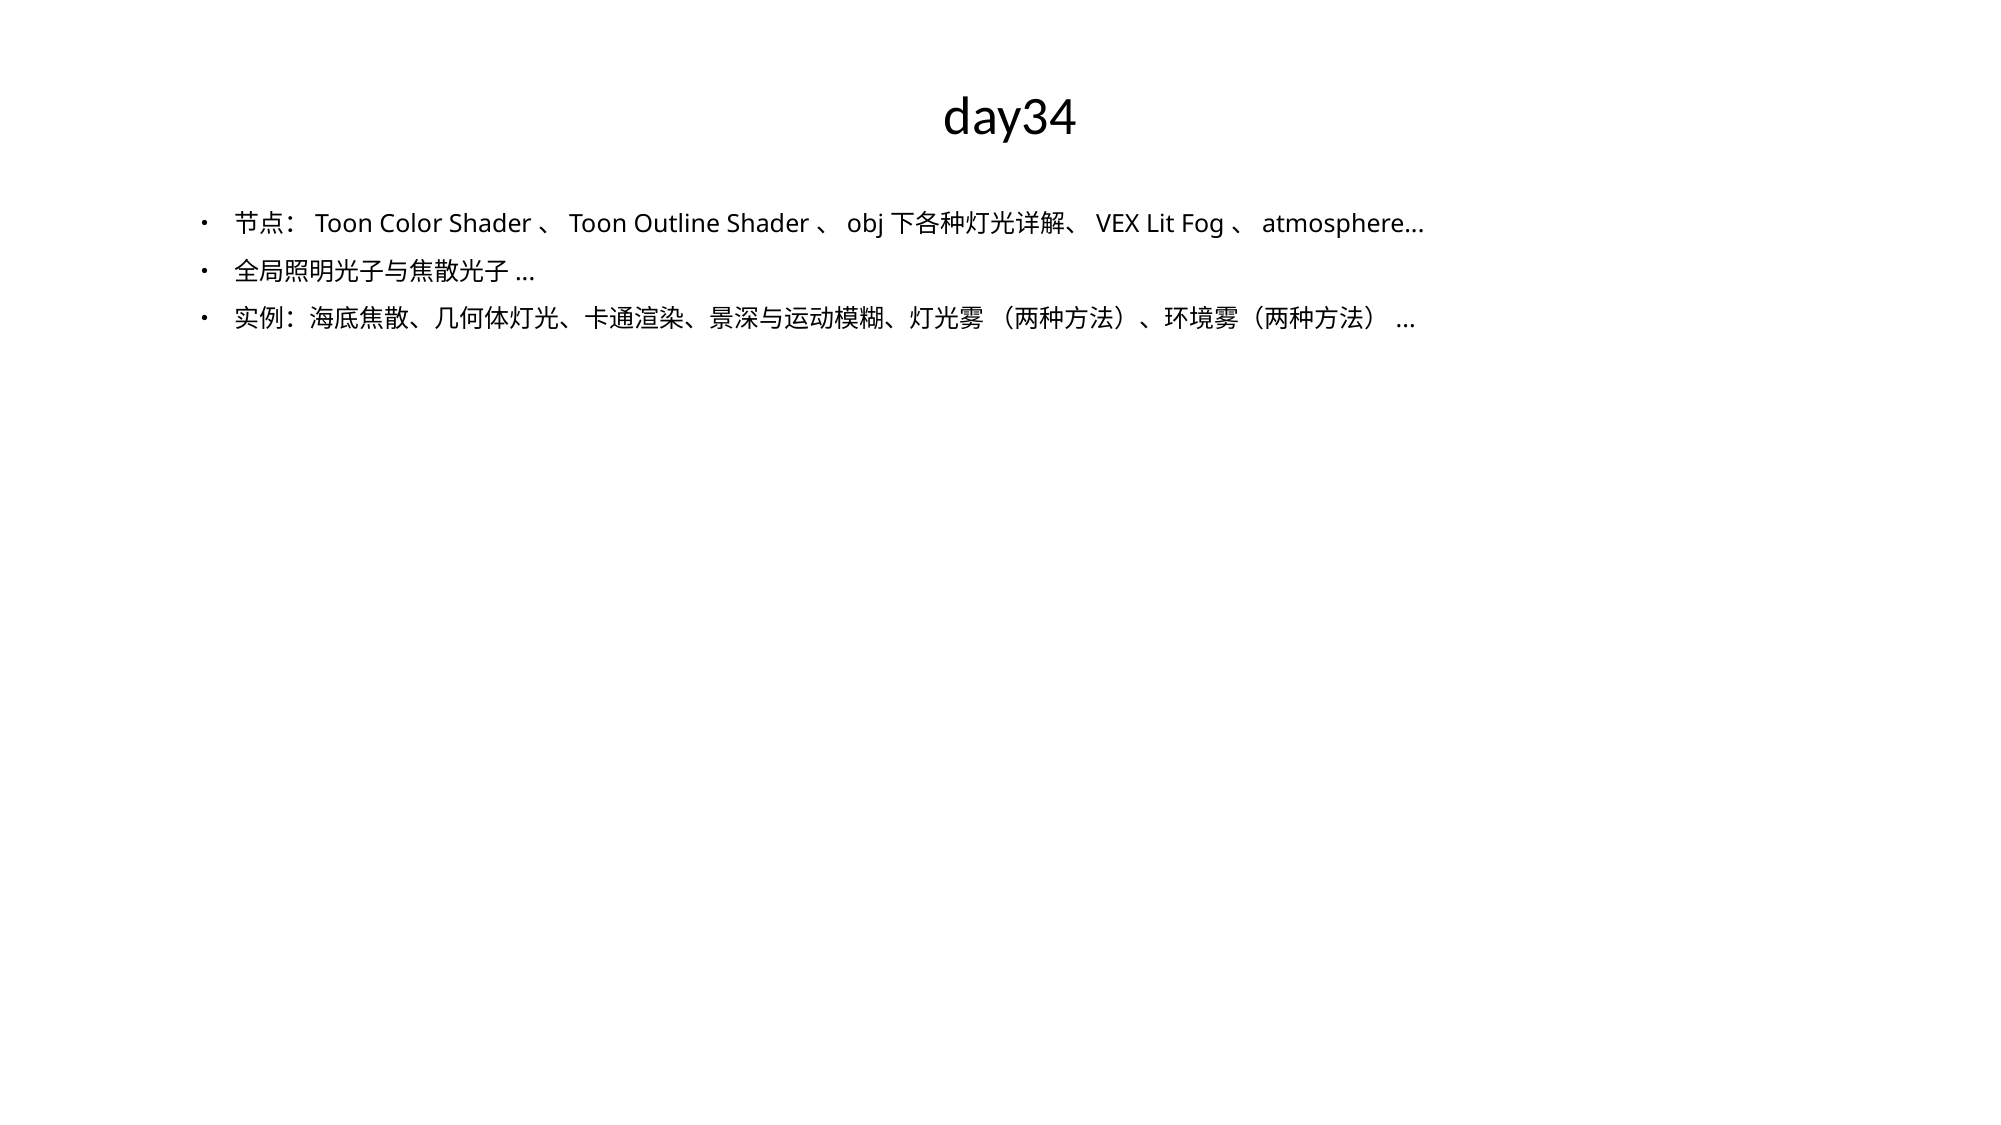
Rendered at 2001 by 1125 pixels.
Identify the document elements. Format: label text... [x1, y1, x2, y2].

subtitle • 节点：Toon Color Shader、Toon Outline Shader、obj下各种灯光详解、VEX Lit Fog、atmosphere... • 全局照明光子与焦散光子... • 实例：海底焦散、几何体灯光、卡通渲染、景深与运动模糊、灯光雾 （两种方法）、环境雾（两种方法）... [176, 203, 1815, 903]
title day34 [711, 41, 1309, 154]
